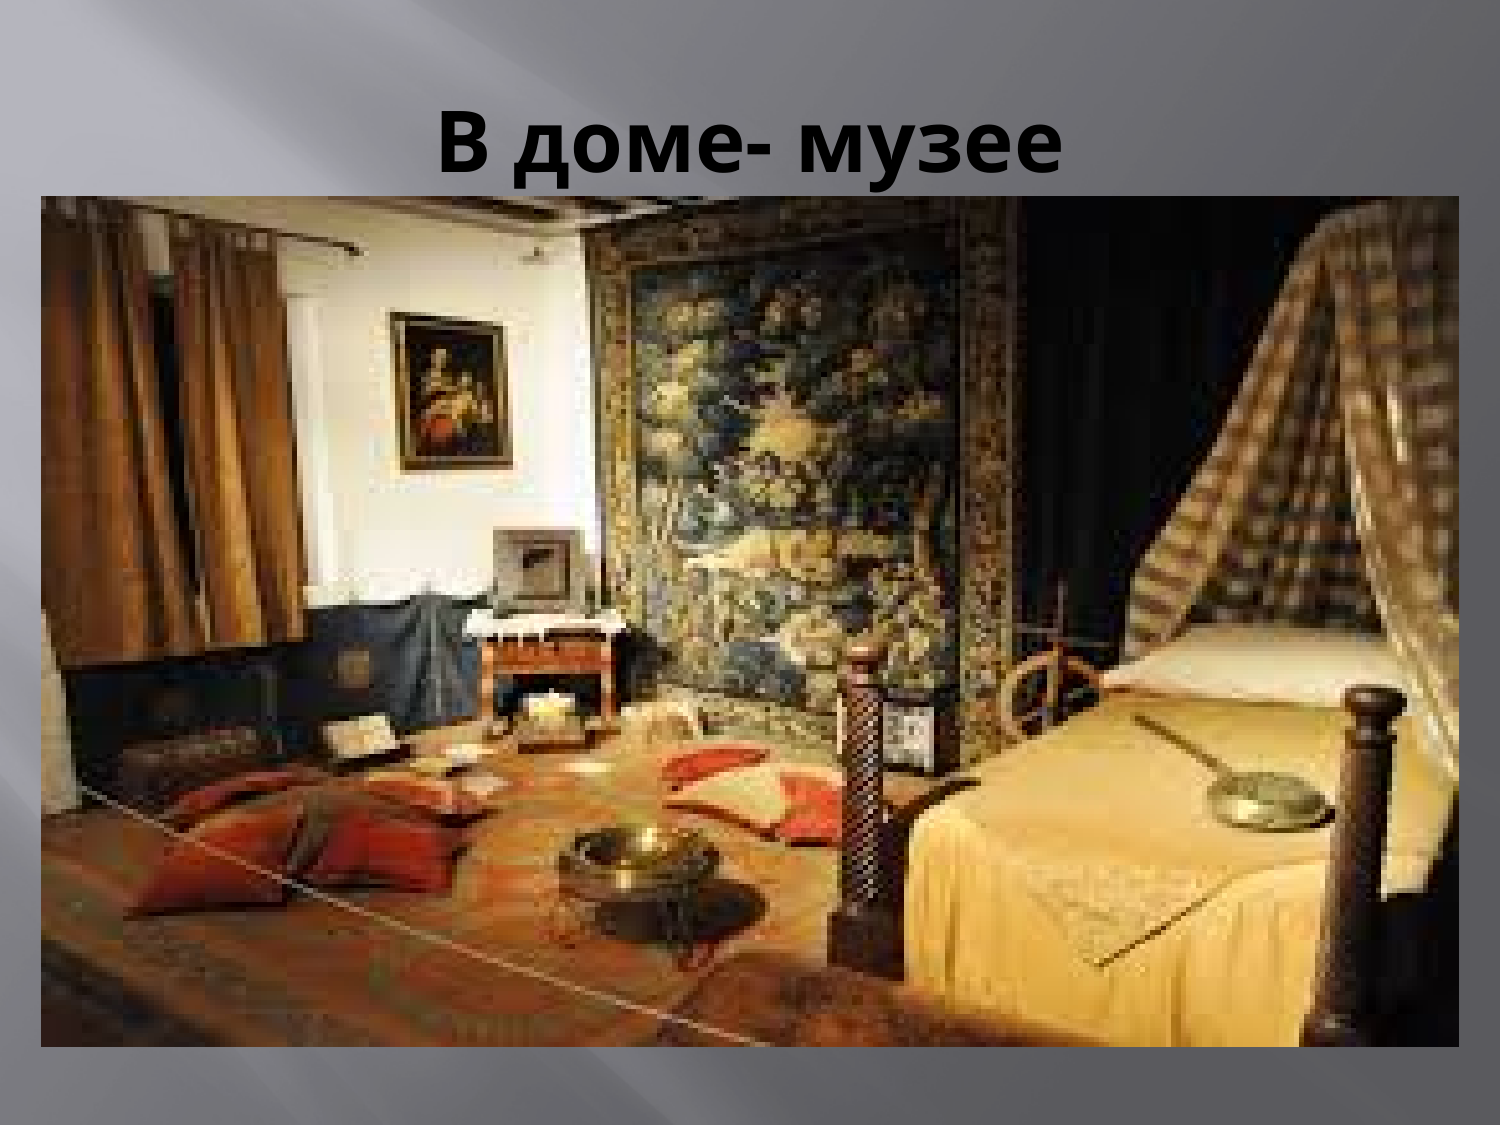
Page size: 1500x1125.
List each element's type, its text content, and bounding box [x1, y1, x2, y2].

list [41, 195, 1459, 1047]
title В доме- музее [75, 45, 1425, 195]
